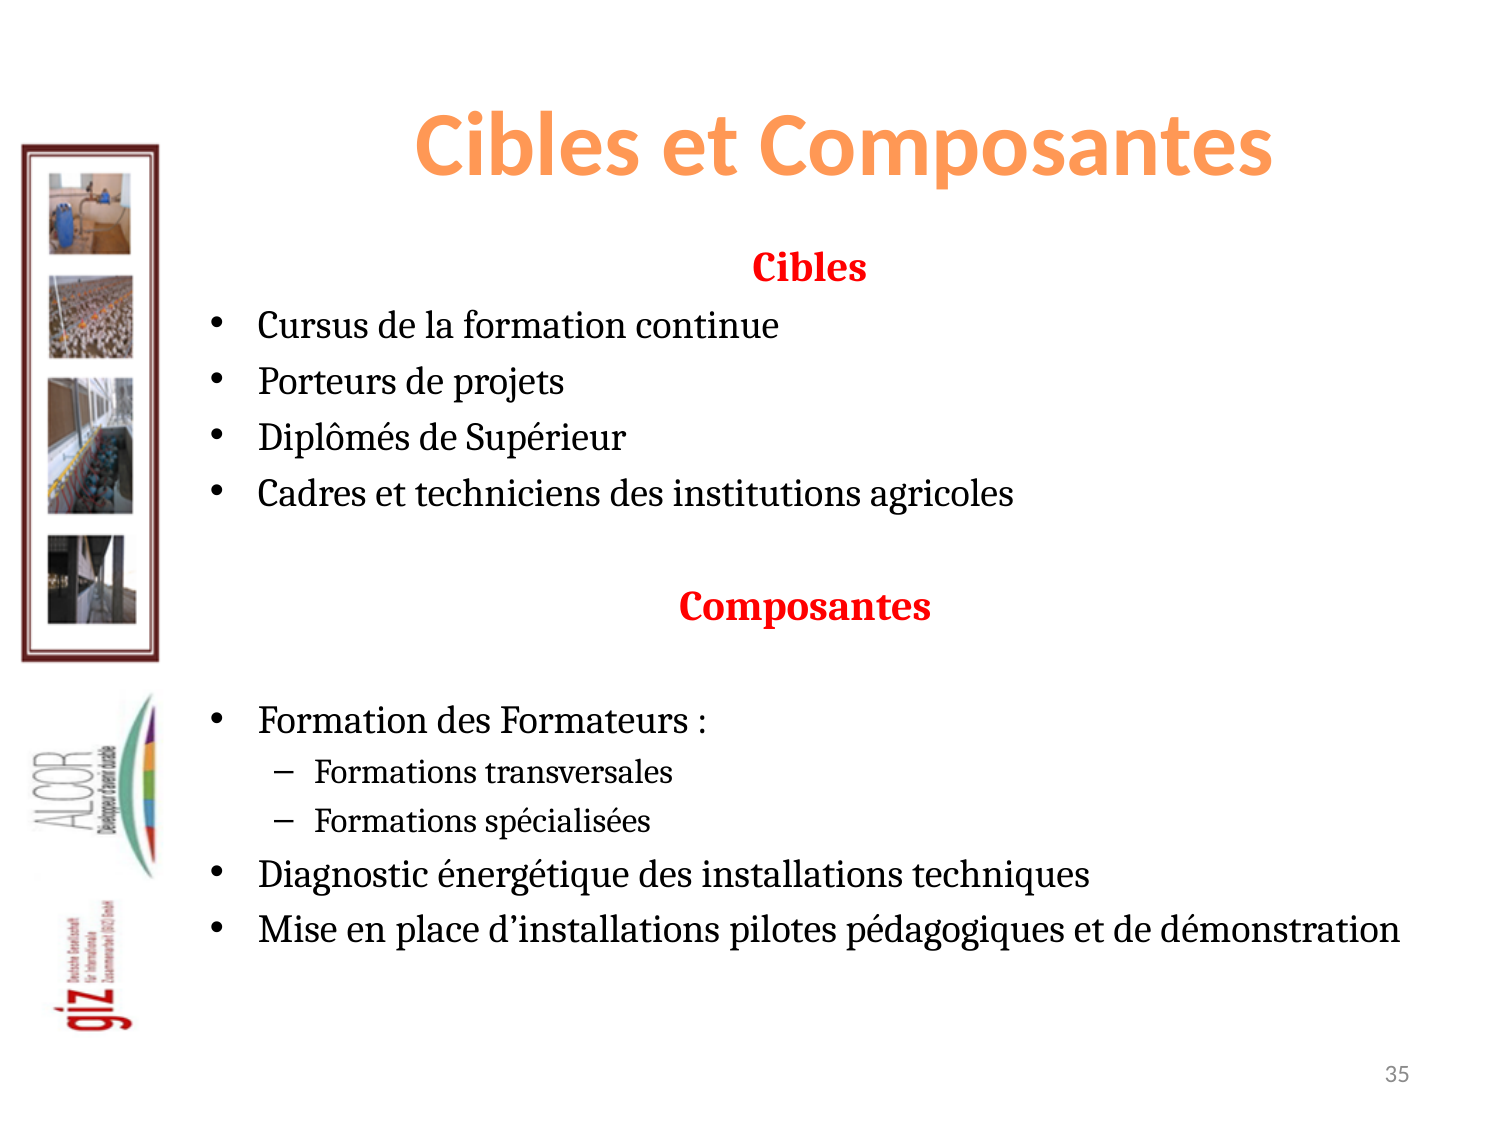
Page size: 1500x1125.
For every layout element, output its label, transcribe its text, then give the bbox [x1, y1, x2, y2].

title Cibles et Composantes [265, 45, 1425, 231]
list Cibles Cursus de la formation continue Porteurs de projets Diplômés de Supérieur Cadres et techniciens des institutions agricoles Composantes Formation des Formateurs : Formations transversales Formations spécialisées Diagnostic énergétique des installations techniques Mise en place d’installations pilotes pédagogiques et de démonstration [194, 231, 1425, 1005]
slide_number 35 [1074, 1042, 1425, 1103]
picture [17, 136, 172, 1047]
